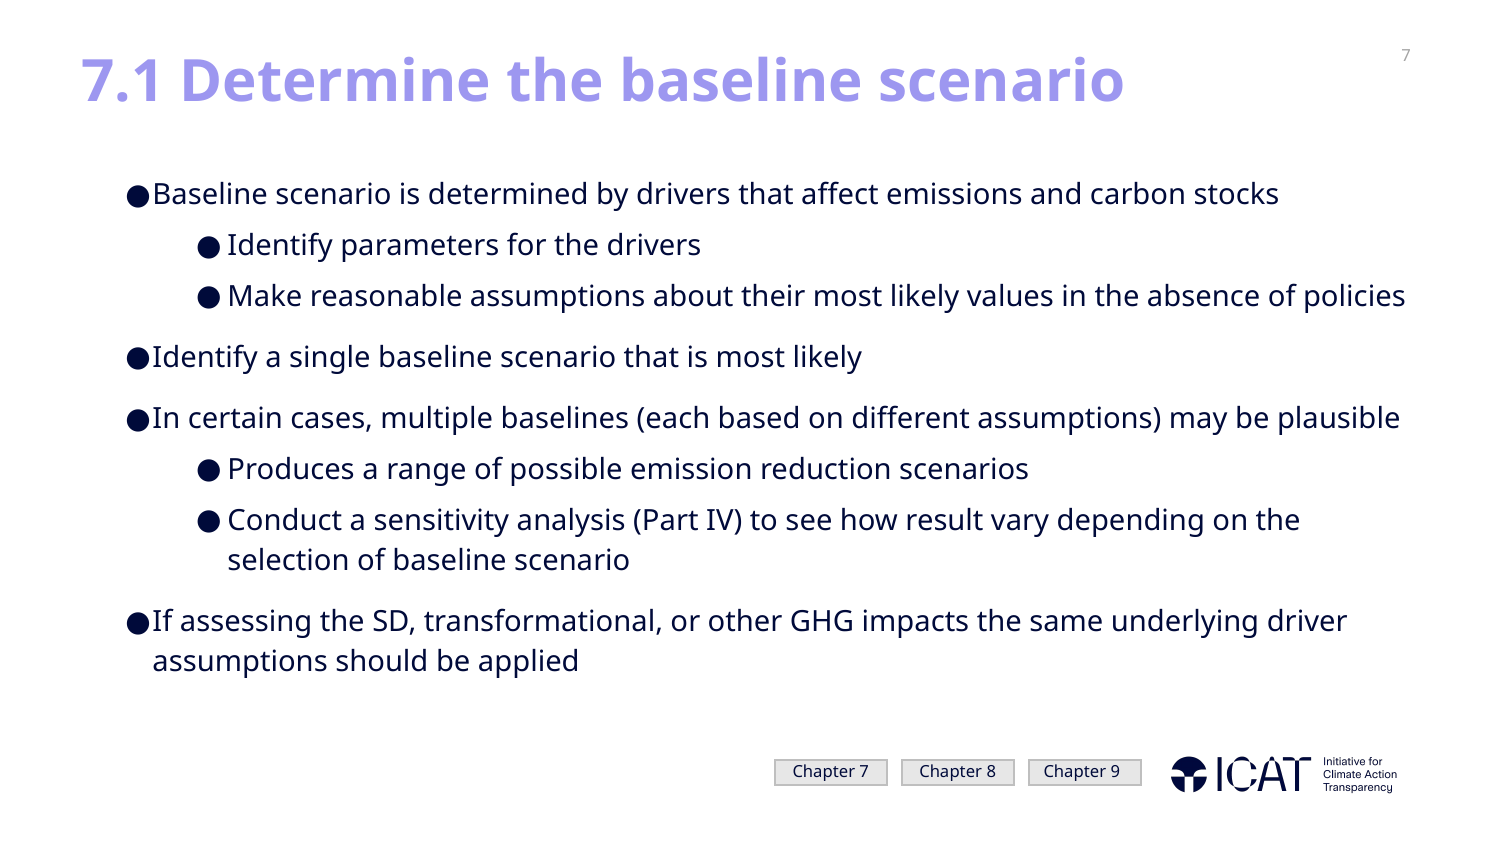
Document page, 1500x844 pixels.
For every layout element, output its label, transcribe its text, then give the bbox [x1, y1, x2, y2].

picture [1171, 750, 1430, 824]
title 7.1 Determine the baseline scenario [51, 35, 1449, 130]
list Baseline scenario is determined by drivers that affect emissions and carbon stocks Identify parameters for the drivers Make reasonable assumptions about their most likely values in the absence of policies Identify a single baseline scenario that is most likely In certain cases, multiple baselines (each based on different assumptions) may be plausible Produces a range of possible emission reduction scenarios Conduct a sensitivity analysis (Part IV) to see how result vary depending on the selection of baseline scenario If assessing the SD, transformational, or other GHG impacts the same underlying driver assumptions should be applied [99, 162, 1438, 750]
text_box [901, 759, 1013, 786]
text_box [1027, 759, 1140, 786]
text_box [776, 759, 887, 786]
